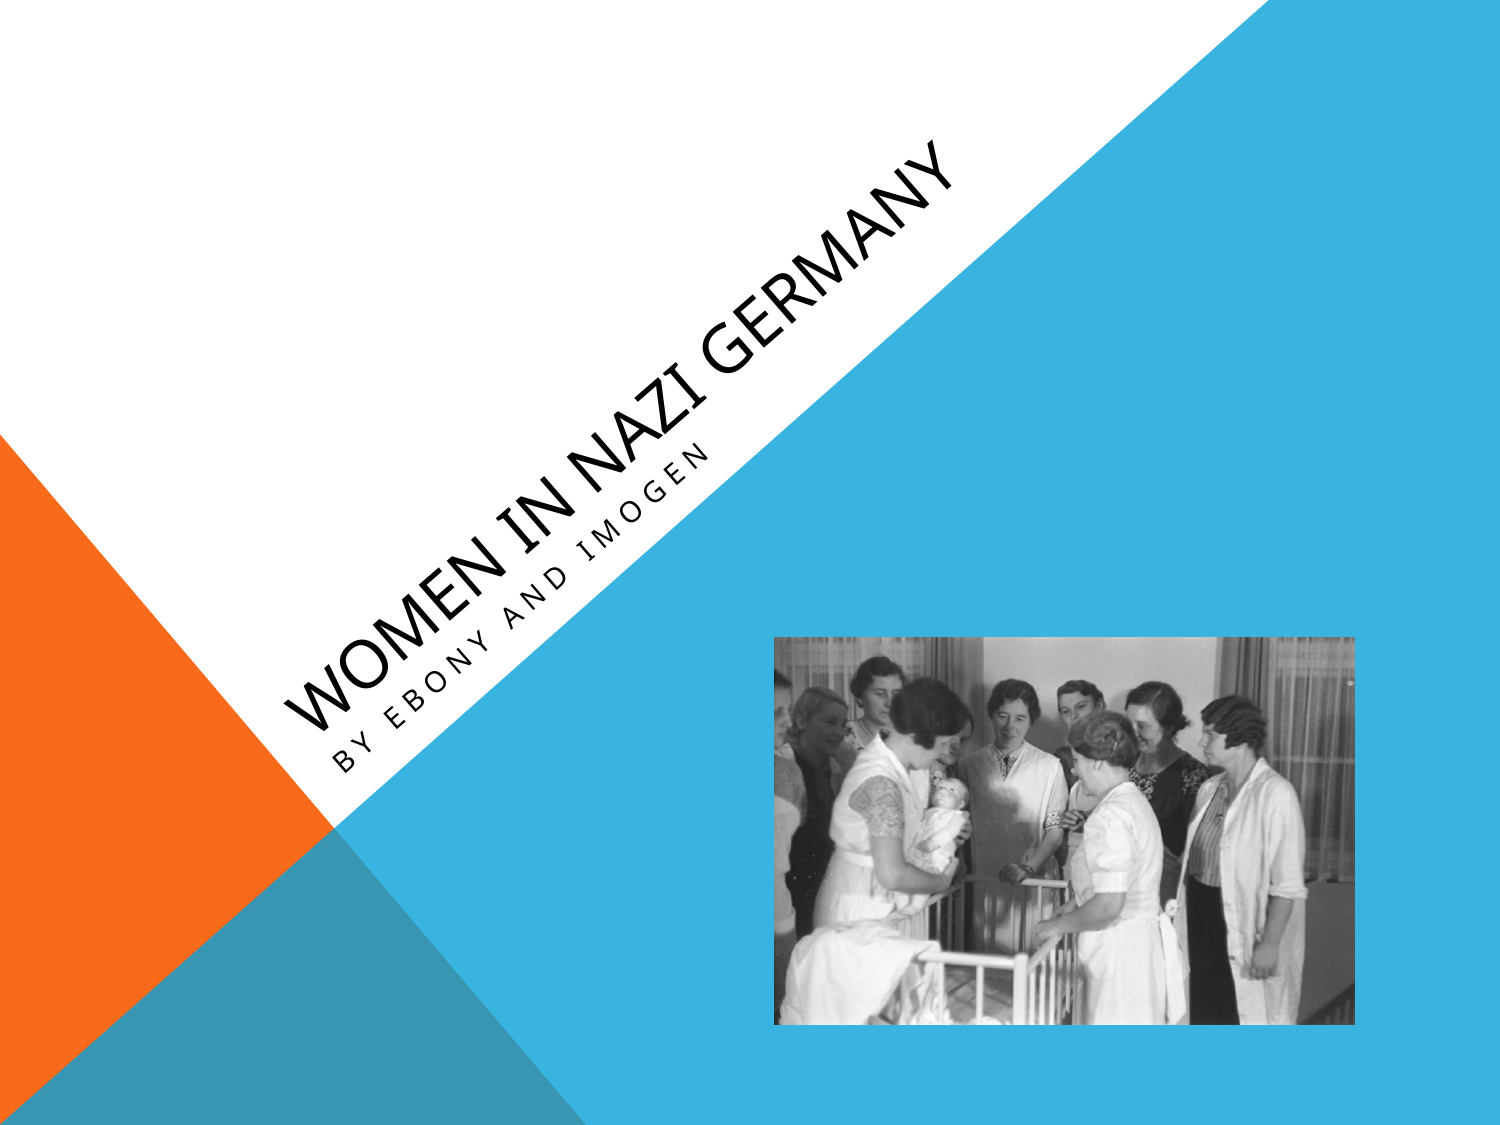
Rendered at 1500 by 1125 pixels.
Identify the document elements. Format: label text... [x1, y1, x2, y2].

title Women in Nazi Germany [182, 4, 1012, 761]
picture [774, 637, 1355, 1026]
subtitle By Ebony and Imogen [312, 61, 1154, 804]
